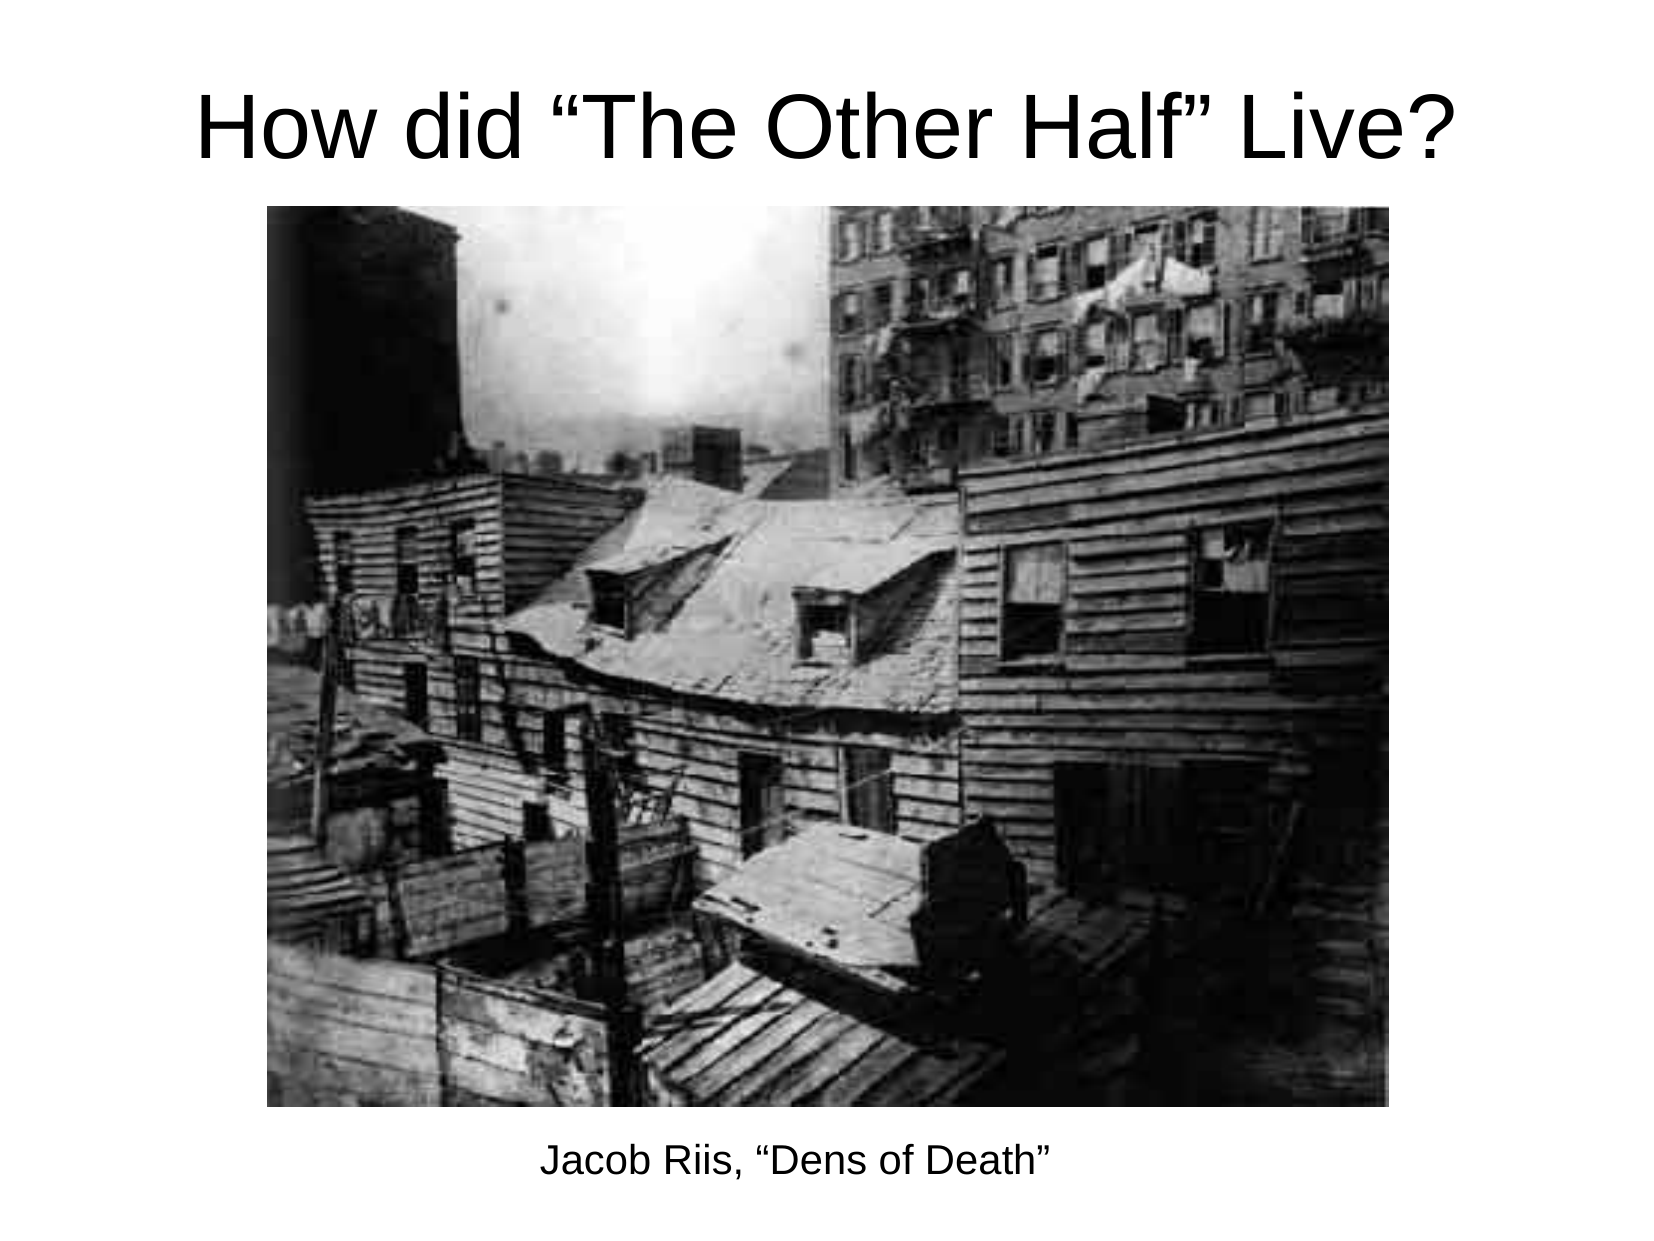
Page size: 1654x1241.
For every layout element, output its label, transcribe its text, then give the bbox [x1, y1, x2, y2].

text_box How did “The Other Half” Live? [82, 18, 1571, 225]
text_box Jacob Riis, “Dens of Death” [524, 1124, 1104, 1191]
picture [267, 206, 1389, 1107]
